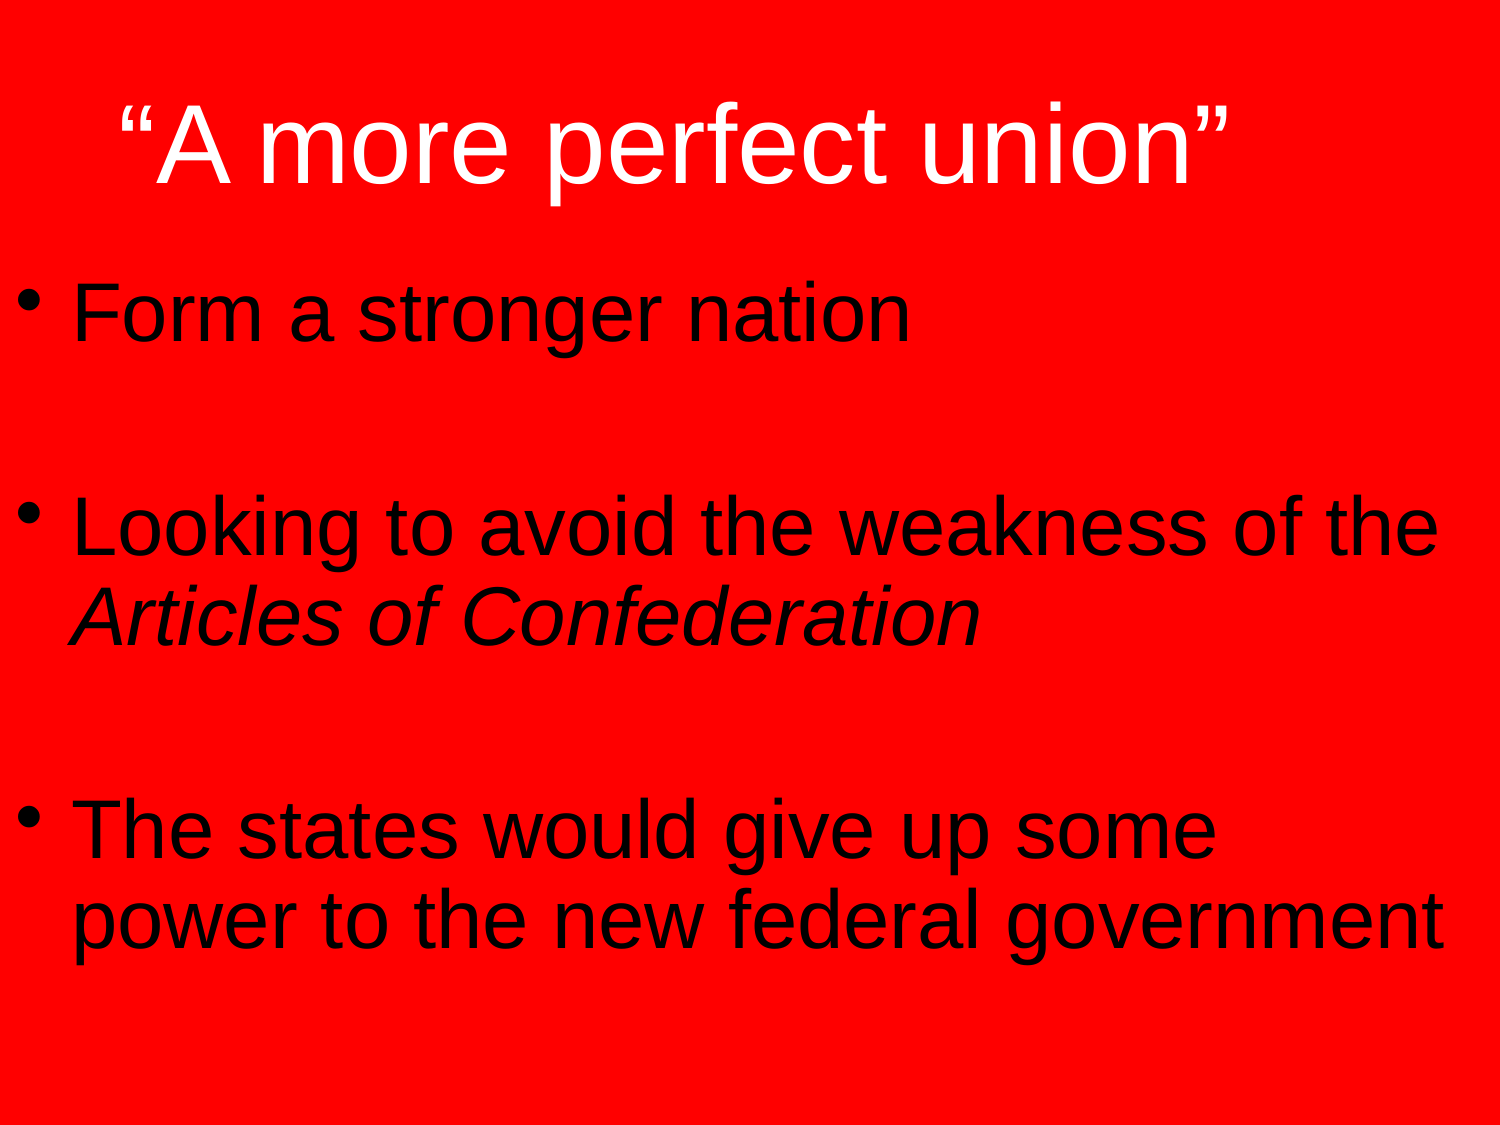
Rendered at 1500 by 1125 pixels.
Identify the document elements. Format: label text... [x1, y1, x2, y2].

title “A more perfect union” [0, 45, 1350, 233]
list Form a stronger nation Looking to avoid the weakness of the Articles of Confederation The states would give up some power to the new federal government [0, 262, 1475, 1005]
